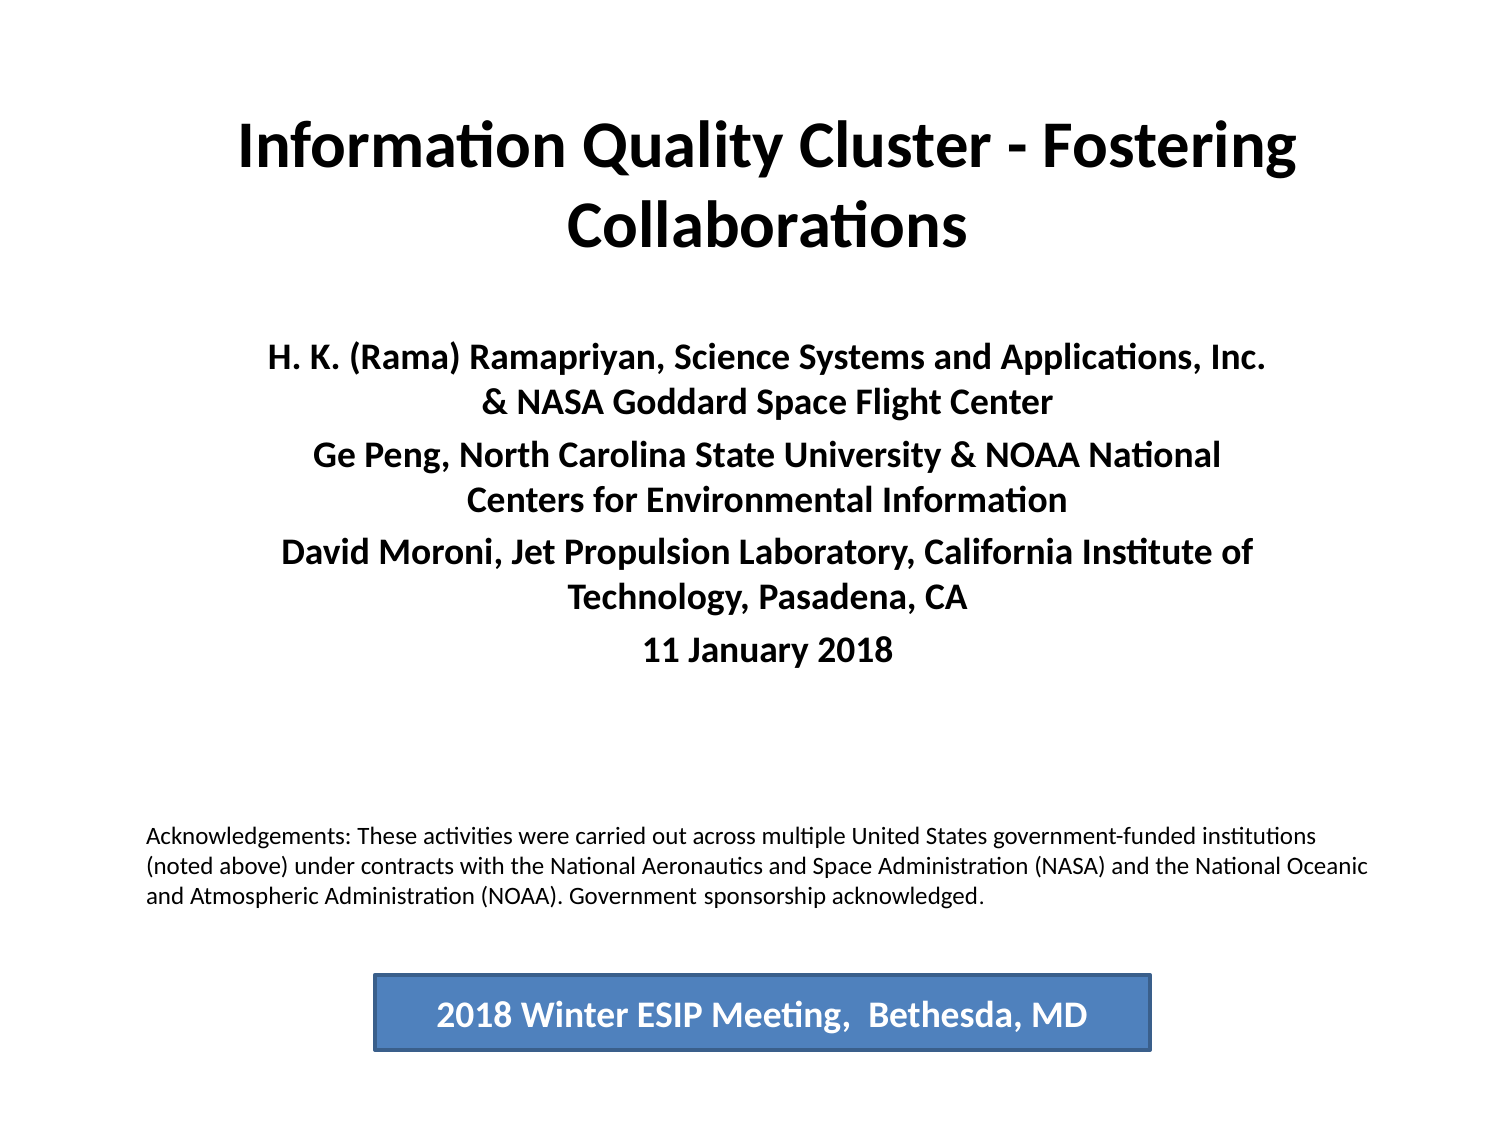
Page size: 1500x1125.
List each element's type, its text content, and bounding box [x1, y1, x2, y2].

text_box Acknowledgements: These activities were carried out across multiple United States government-funded institutions (noted above) under contracts with the National Aeronautics and Space Administration (NASA) and the National Oceanic and Atmospheric Administration (NOAA). Government sponsorship acknowledged. [131, 812, 1405, 918]
title Information Quality Cluster - Fostering Collaborations [105, 50, 1431, 313]
subtitle H. K. (Rama) Ramapriyan, Science Systems and Applications, Inc. & NASA Goddard Space Flight Center Ge Peng, North Carolina State University & NOAA National Centers for Environmental Information David Moroni, Jet Propulsion Laboratory, California Institute of Technology, Pasadena, CA 11 January 2018 [242, 324, 1293, 788]
text_box 2018 Winter ESIP Meeting, Bethesda, MD [373, 973, 1152, 1052]
